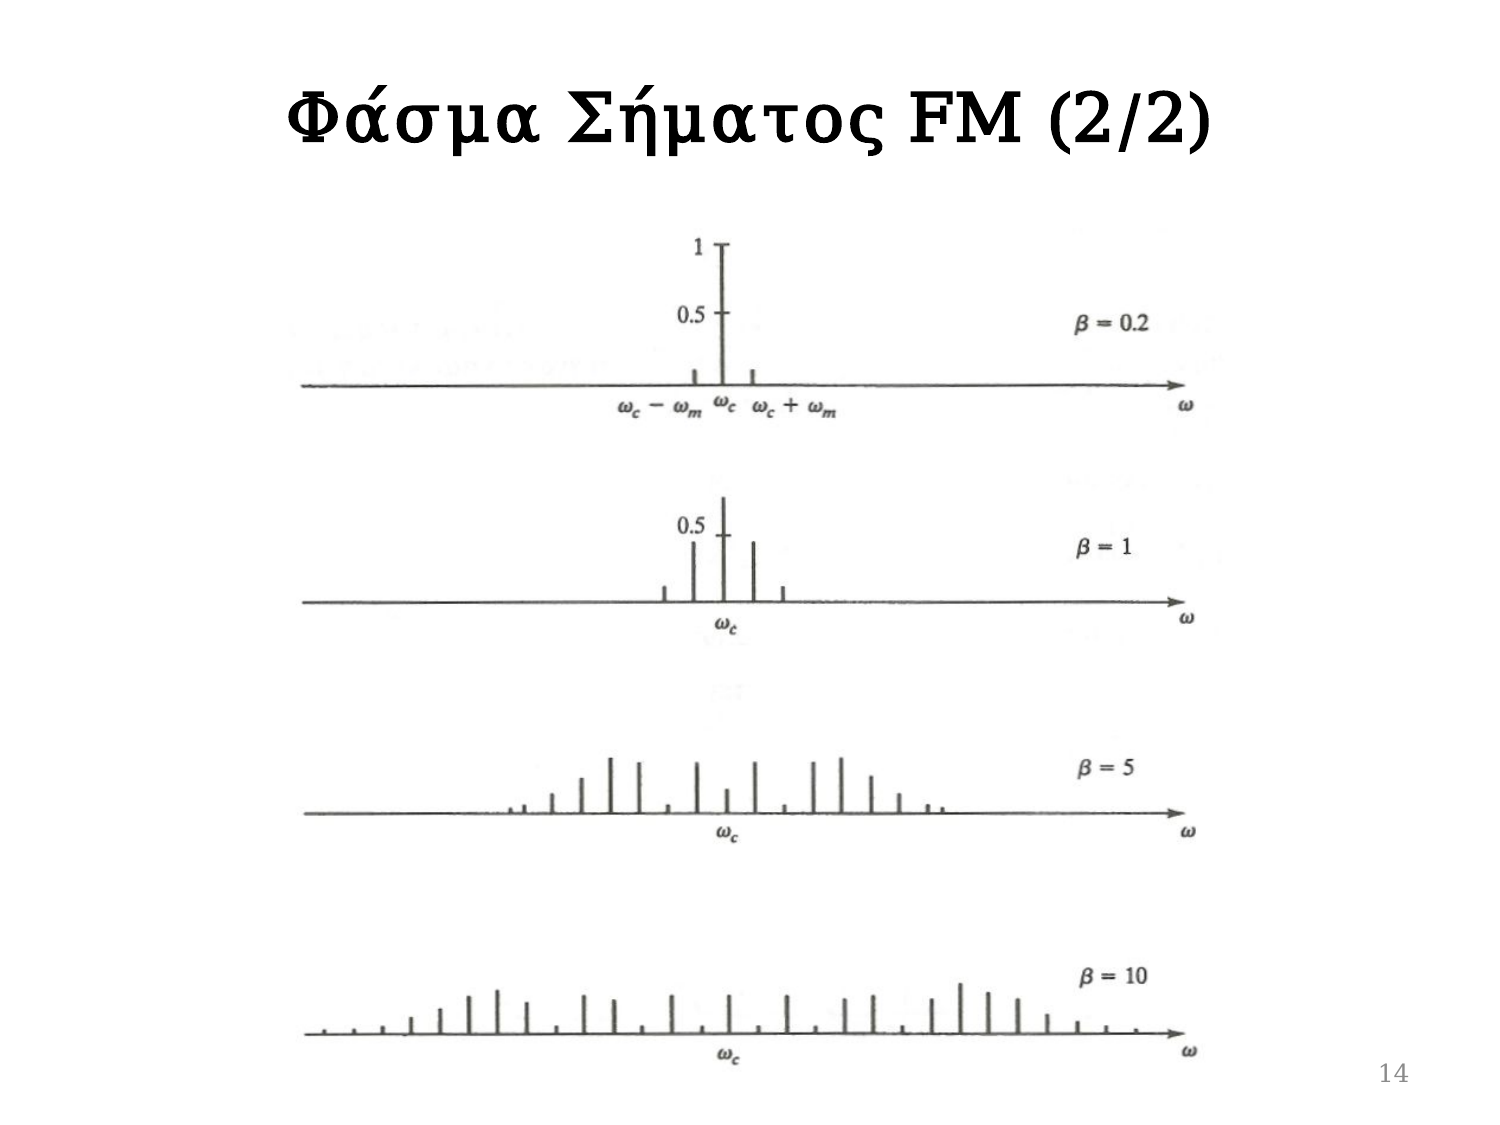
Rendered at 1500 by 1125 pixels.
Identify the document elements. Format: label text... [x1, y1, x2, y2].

slide_number 14 [1238, 1042, 1425, 1103]
title Φάσμα Σήματος FM (2/2) [75, 20, 1425, 209]
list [257, 219, 1235, 1107]
